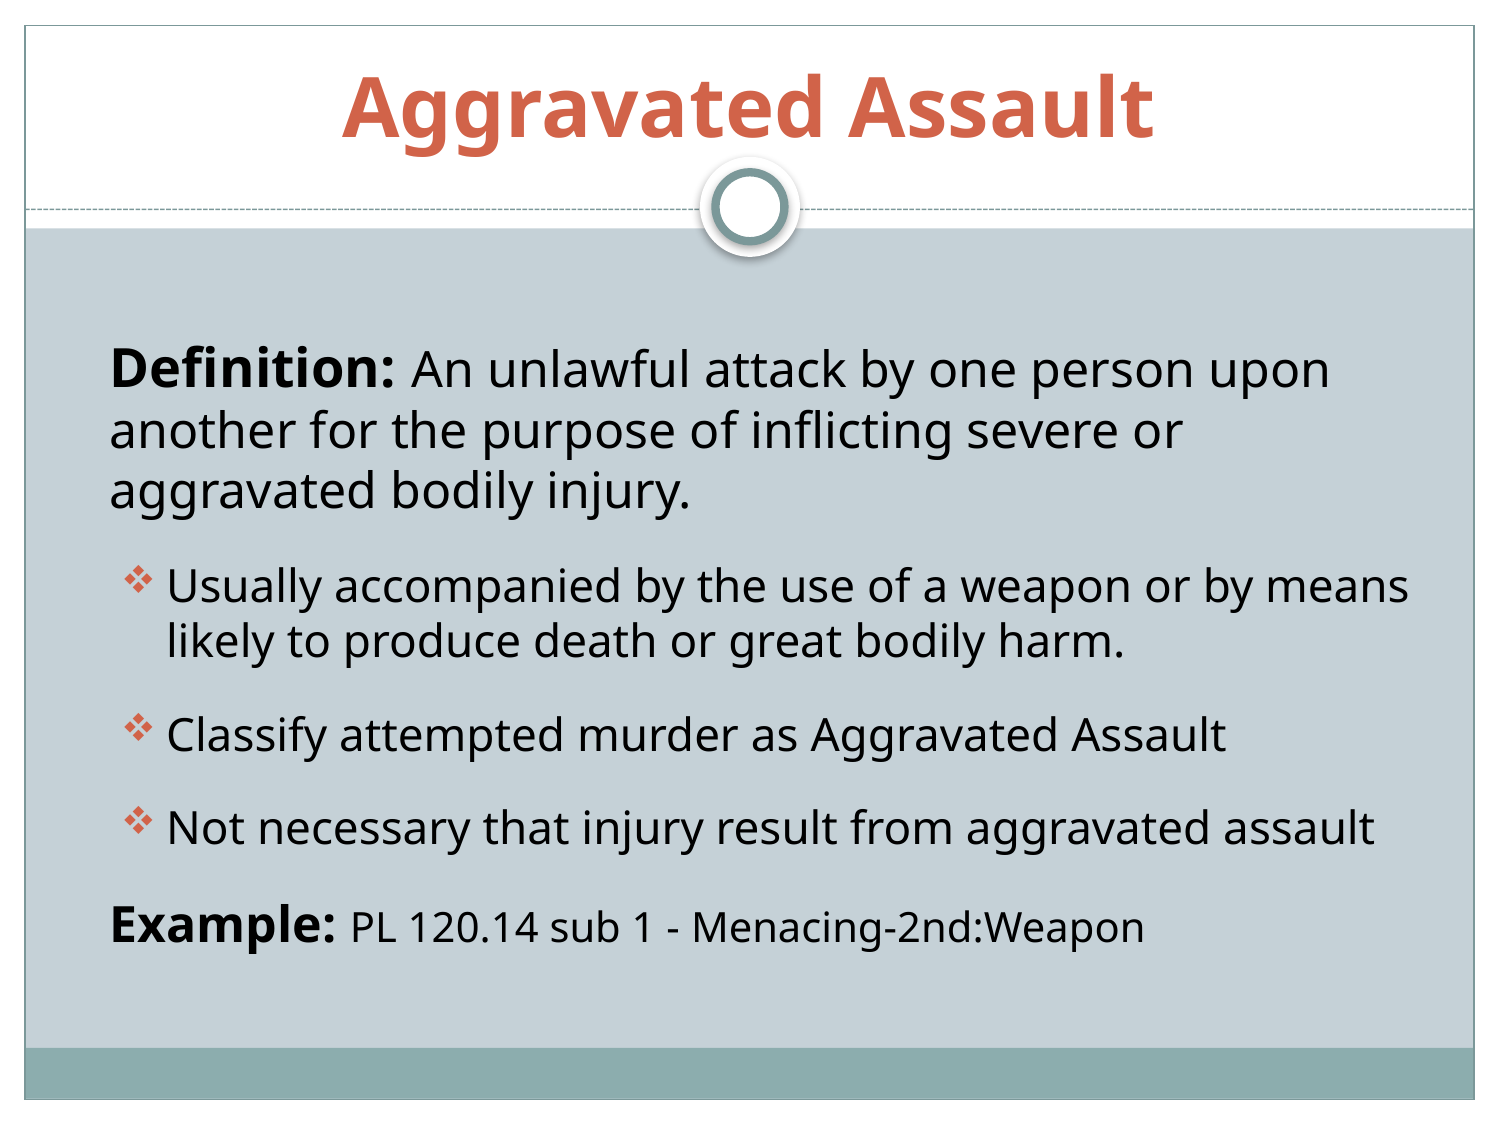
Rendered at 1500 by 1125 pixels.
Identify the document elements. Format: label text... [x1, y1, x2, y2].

title Aggravated Assault [49, 37, 1450, 162]
list Definition: An unlawful attack by one person upon another for the purpose of inflicting severe or aggravated bodily injury. Usually accompanied by the use of a weapon or by means likely to produce death or great bodily harm. Classify attempted murder as Aggravated Assault Not necessary that injury result from aggravated assault Example: PL 120.14 sub 1 - Menacing-2nd:Weapon [50, 249, 1445, 1000]
